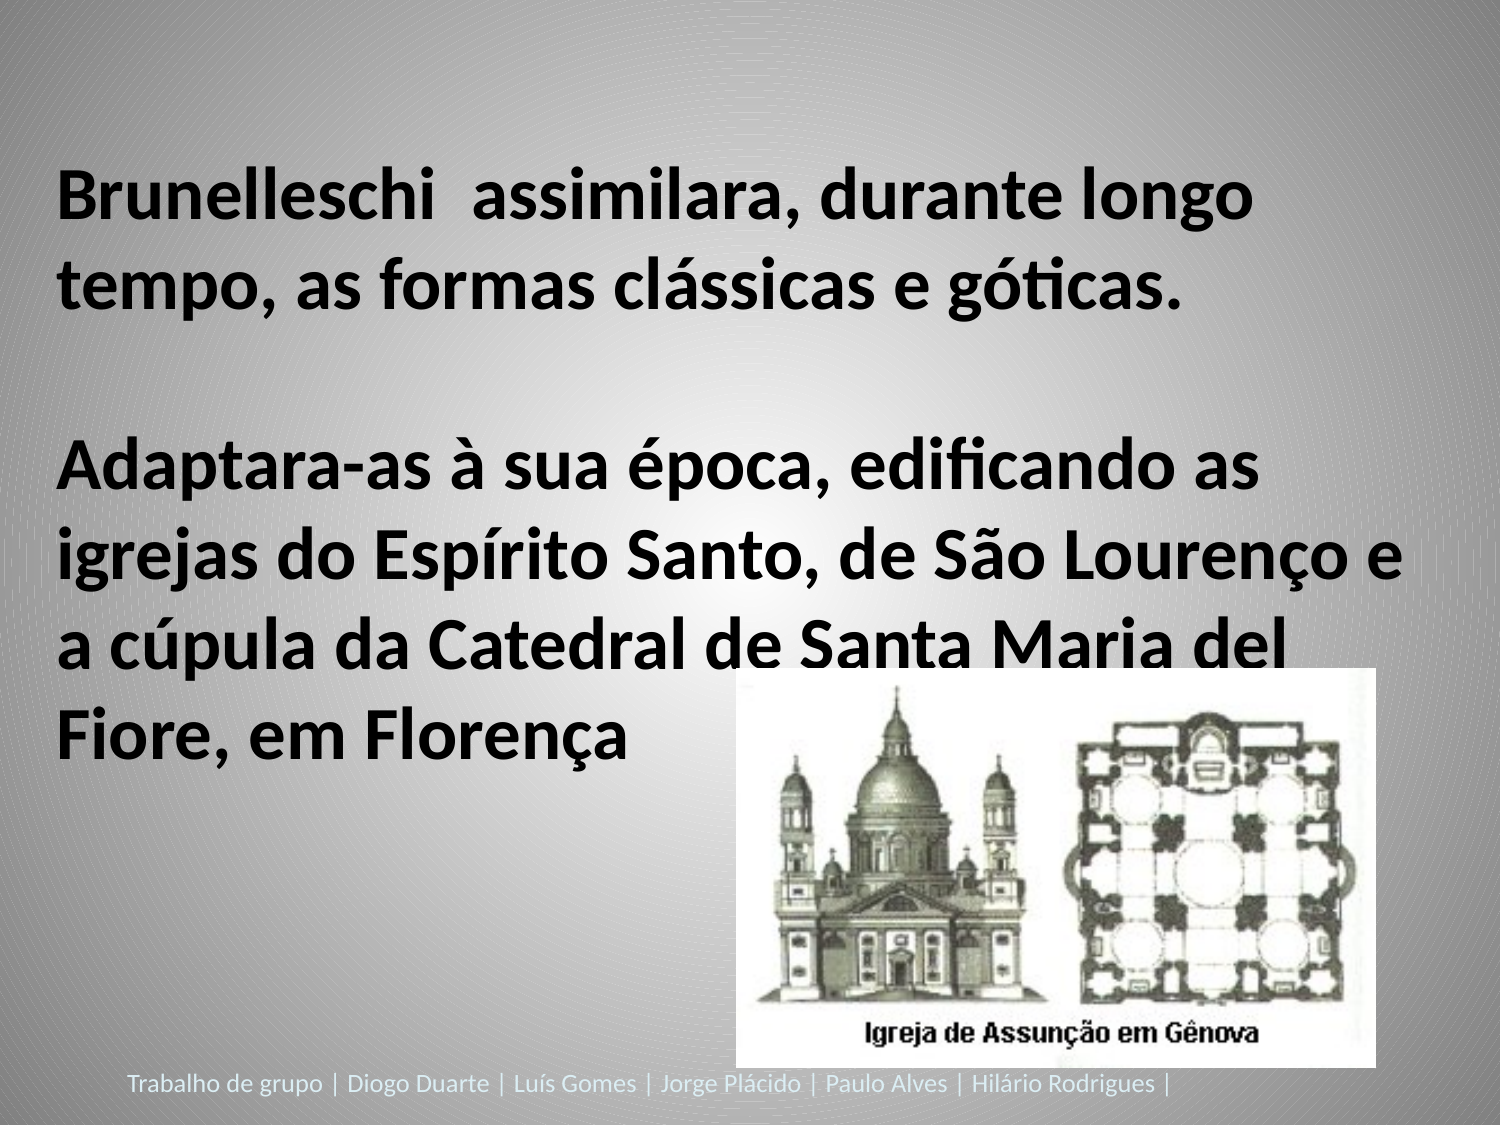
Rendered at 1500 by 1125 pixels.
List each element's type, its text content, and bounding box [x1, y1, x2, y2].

text_box Brunelleschi assimilara, durante longo tempo, as formas clássicas e góticas. Adaptara-as à sua época, edificando as igrejas do Espírito Santo, de São Lourenço e a cúpula da Catedral de Santa Maria del Fiore, em Florença [41, 137, 1447, 782]
text_box Trabalho de grupo | Diogo Duarte | Luís Gomes | Jorge Plácido | Paulo Alves | Hilário Rodrigues | [112, 1058, 1270, 1106]
picture [736, 668, 1377, 1068]
